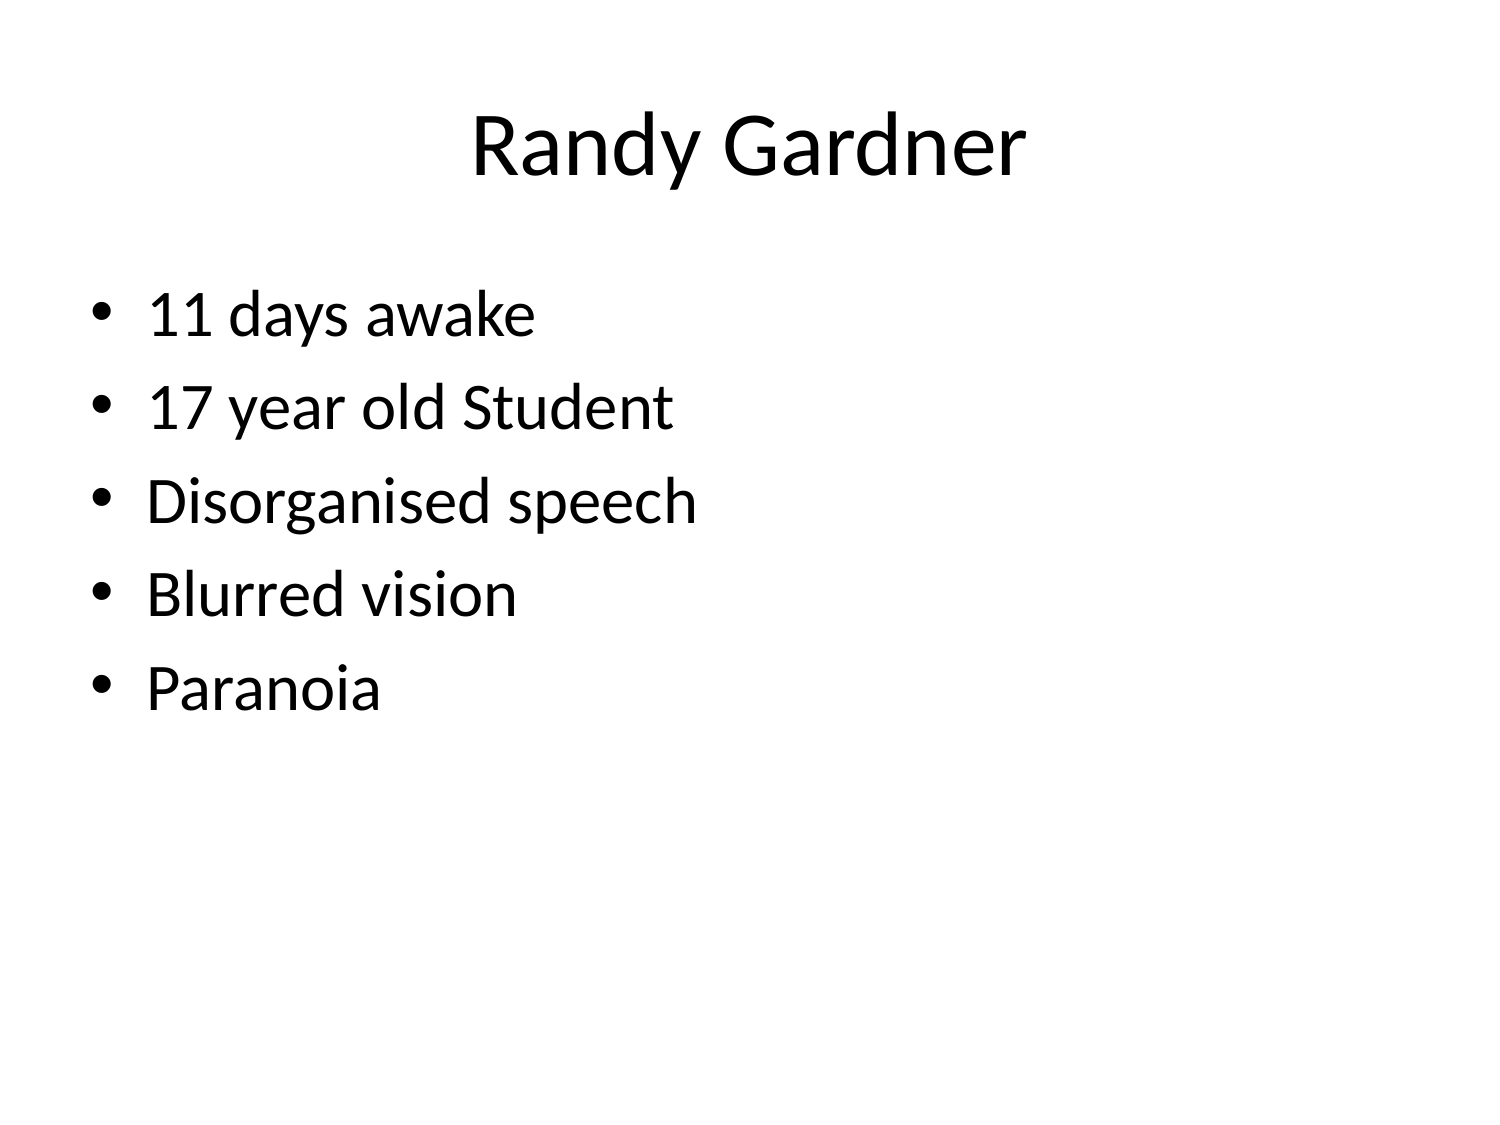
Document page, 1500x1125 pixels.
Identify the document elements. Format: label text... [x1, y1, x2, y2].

title Randy Gardner [75, 45, 1425, 233]
list 11 days awake 17 year old Student Disorganised speech Blurred vision Paranoia [75, 262, 1425, 1005]
